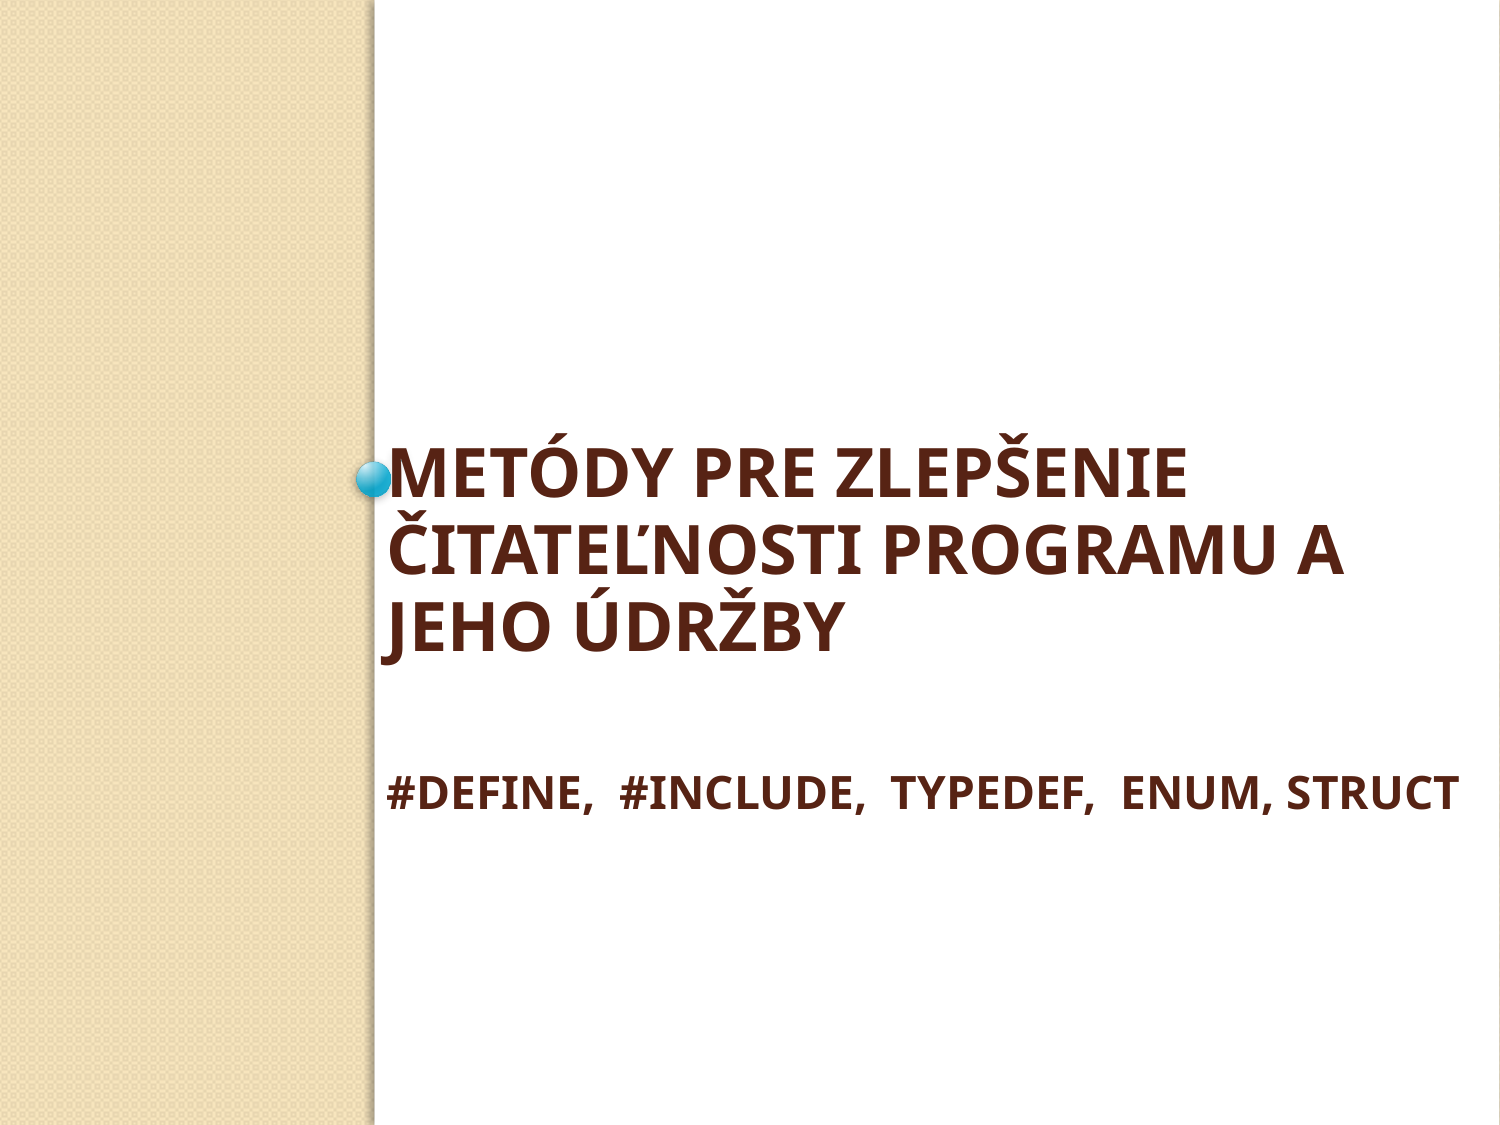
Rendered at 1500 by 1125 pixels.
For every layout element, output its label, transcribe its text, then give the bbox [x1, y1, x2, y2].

title Metódy pre zlepšenie čitateľnosti programu a jeho údržby #DEFINE, #include, typedef, enum, STRUCT [371, 426, 1500, 1106]
